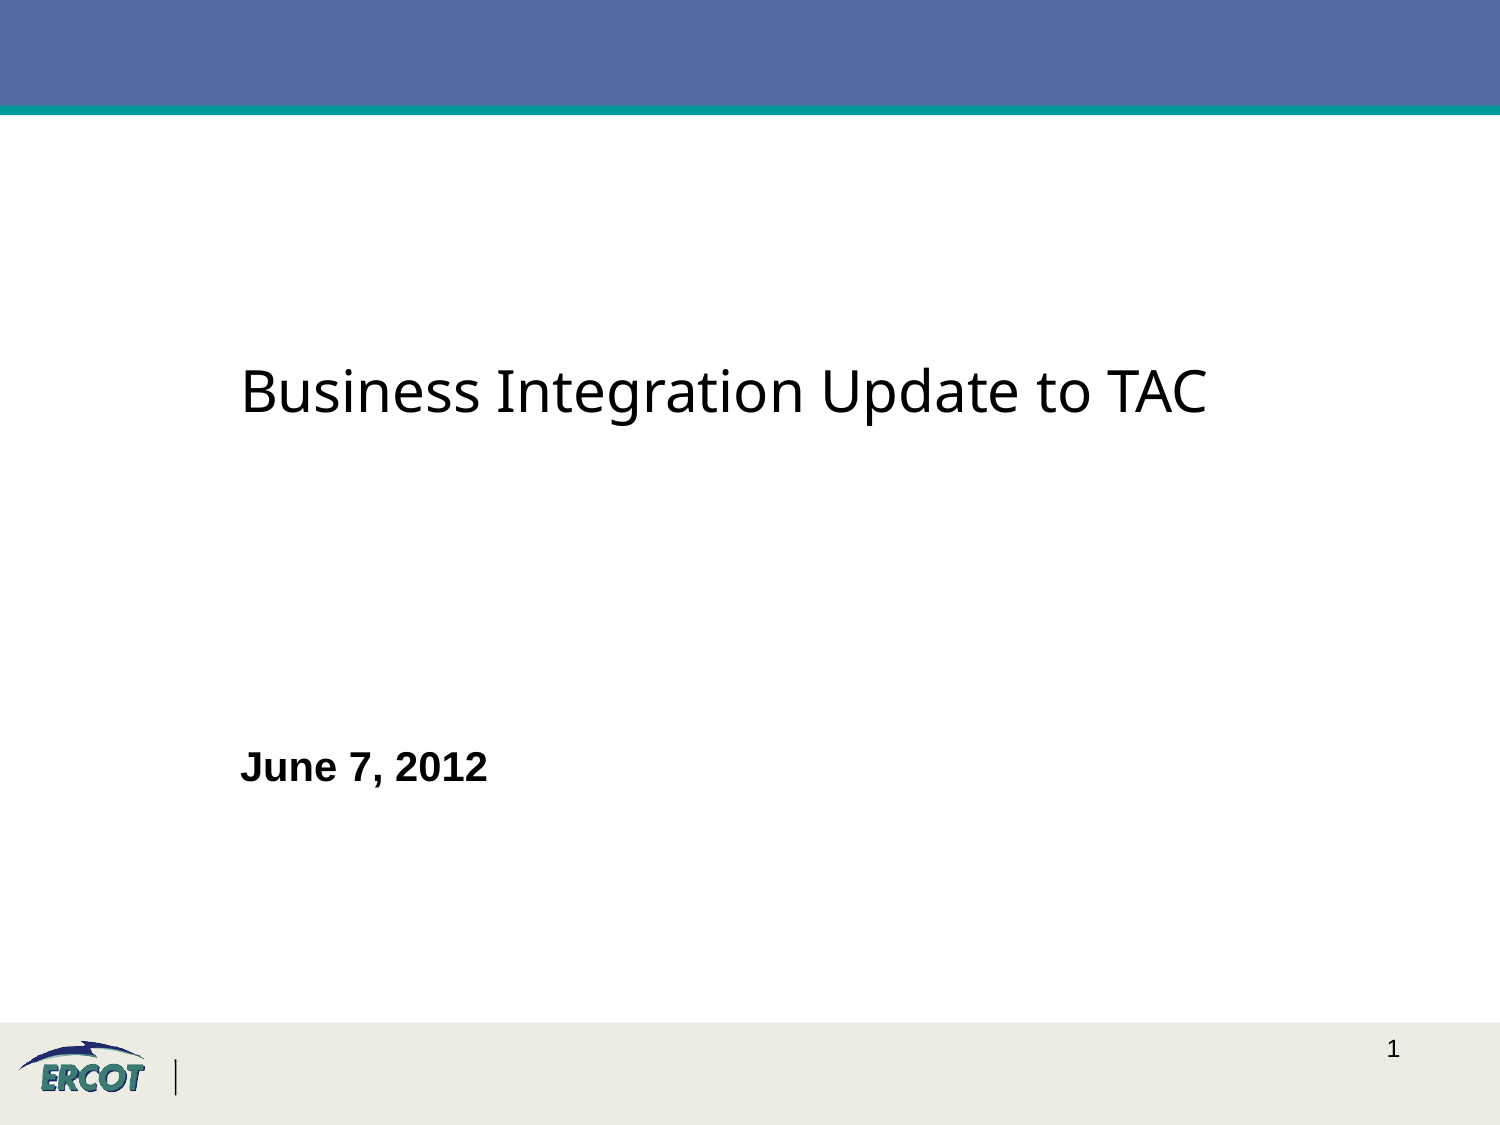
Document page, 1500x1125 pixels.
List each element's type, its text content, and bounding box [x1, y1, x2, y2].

picture [10, 1031, 151, 1111]
text_box June 7, 2012 [225, 587, 1375, 900]
text_box Business Integration Update to TAC [224, 287, 1413, 491]
